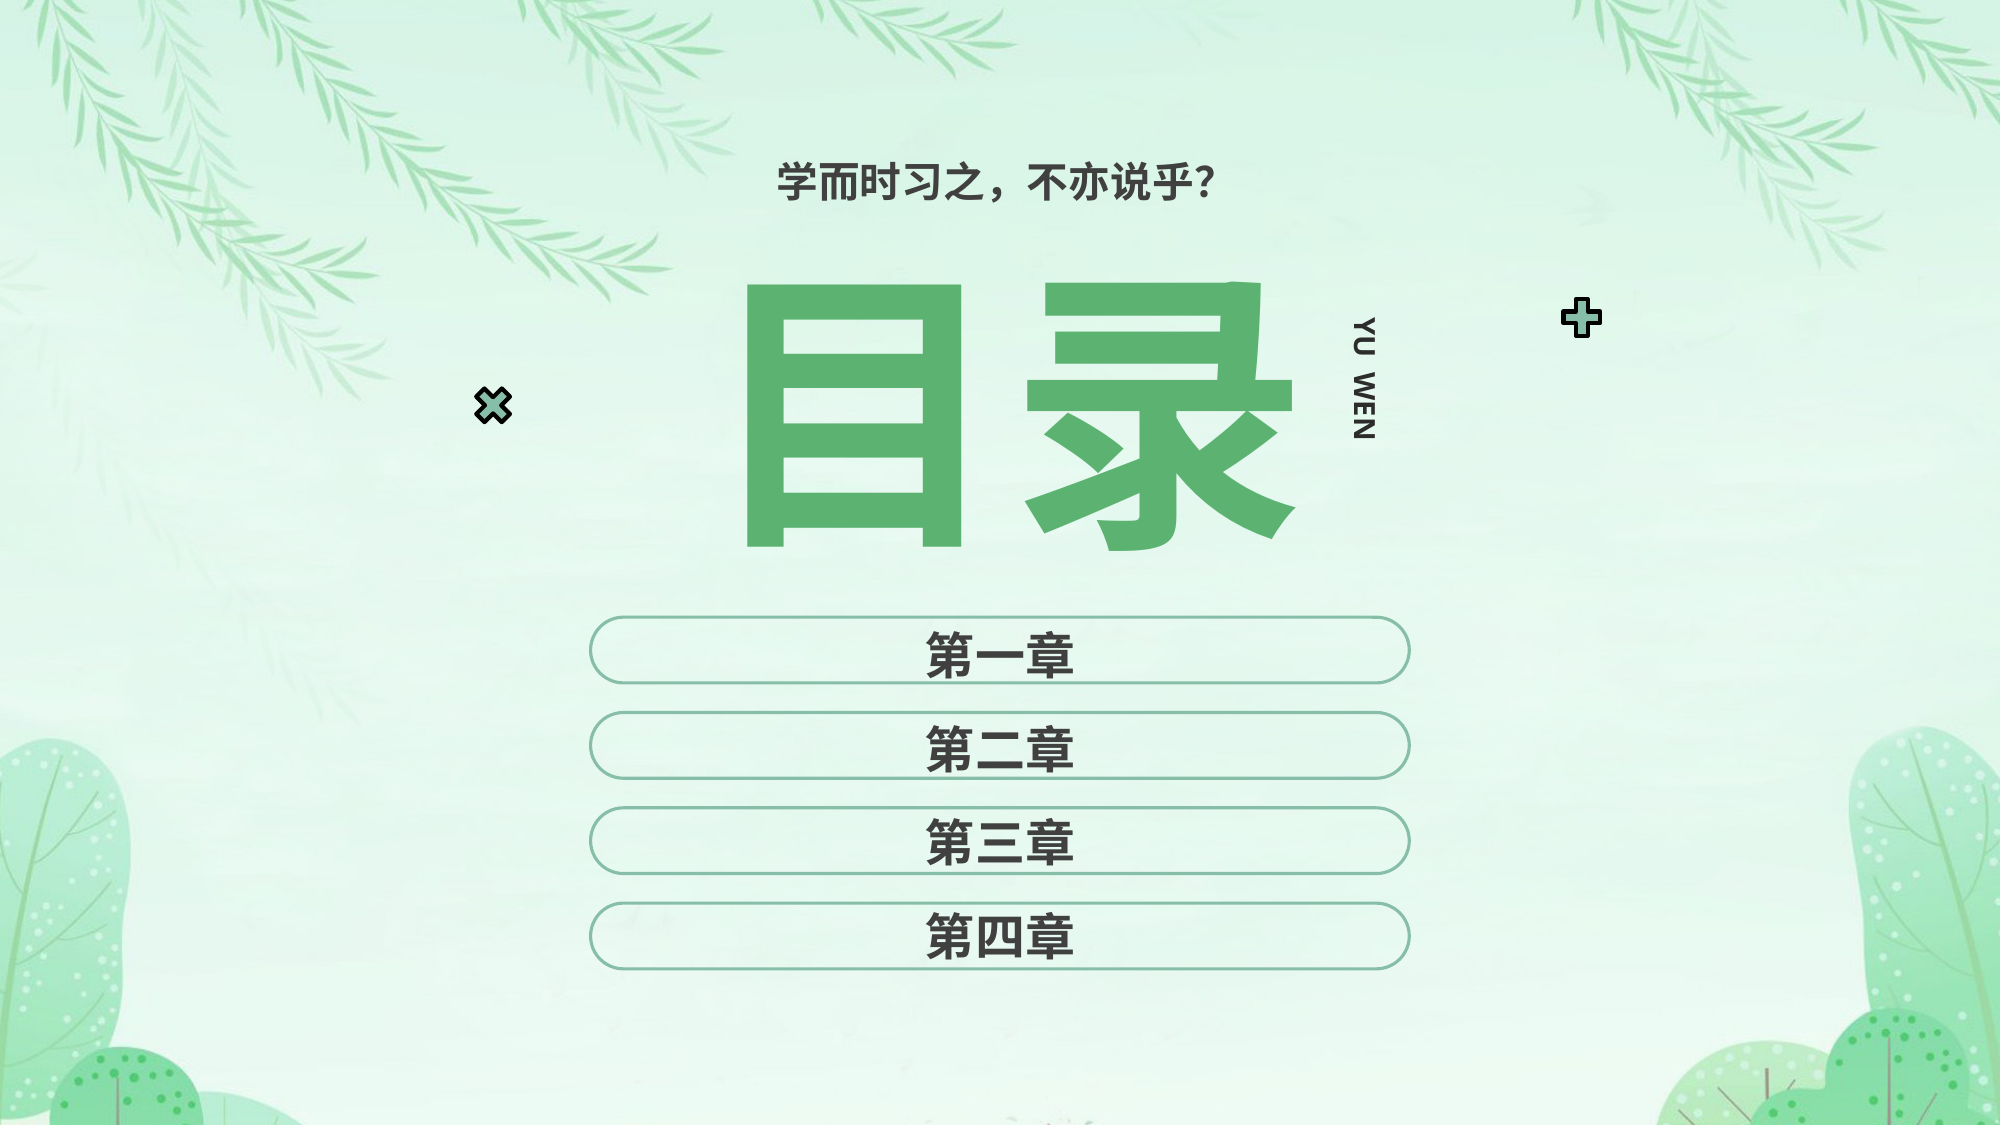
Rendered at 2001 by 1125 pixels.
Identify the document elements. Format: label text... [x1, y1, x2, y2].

text_box 第三章 [797, 804, 1203, 880]
text_box [588, 710, 797, 781]
text_box 第四章 [797, 898, 1203, 973]
text_box 学而时习之，不亦说乎？ [385, 148, 1627, 214]
text_box [588, 805, 797, 876]
text_box [1203, 710, 1412, 781]
text_box Yu wen [1348, 317, 1384, 517]
text_box [1203, 901, 1412, 971]
text_box 目录 [218, 215, 1798, 591]
text_box [588, 900, 797, 971]
picture [0, 0, 2000, 1125]
text_box [588, 615, 1412, 686]
text_box 第一章 [797, 617, 1203, 692]
text_box [1561, 297, 1602, 338]
text_box 第二章 [797, 710, 1203, 786]
text_box [474, 386, 513, 425]
text_box [1203, 805, 1412, 876]
